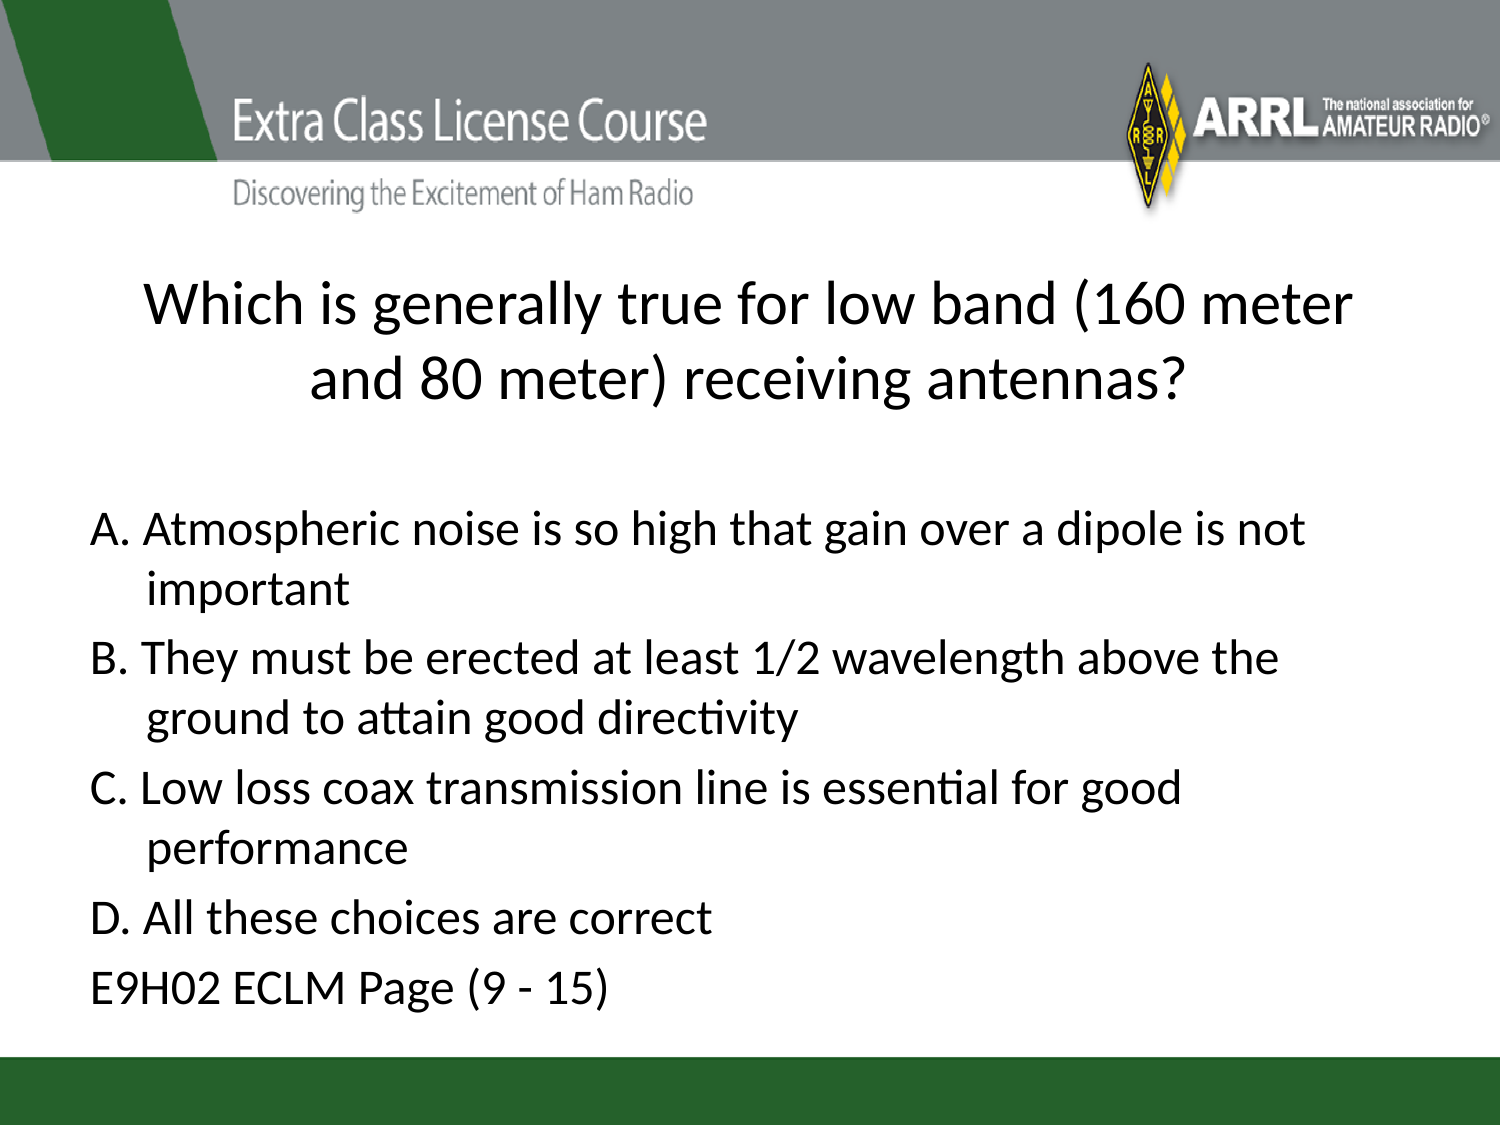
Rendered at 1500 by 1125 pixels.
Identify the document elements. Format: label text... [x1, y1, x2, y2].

picture [0, 0, 1500, 1125]
list A. Atmospheric noise is so high that gain over a dipole is not important B. They must be erected at least 1/2 wavelength above the ground to attain good directivity C. Low loss coax transmission line is essential for good performance D. All these choices are correct E9H02 ECLM Page (9 - 15) [75, 487, 1425, 1005]
title Which is generally true for low band (160 meter and 80 meter) receiving antennas? [75, 254, 1425, 435]
